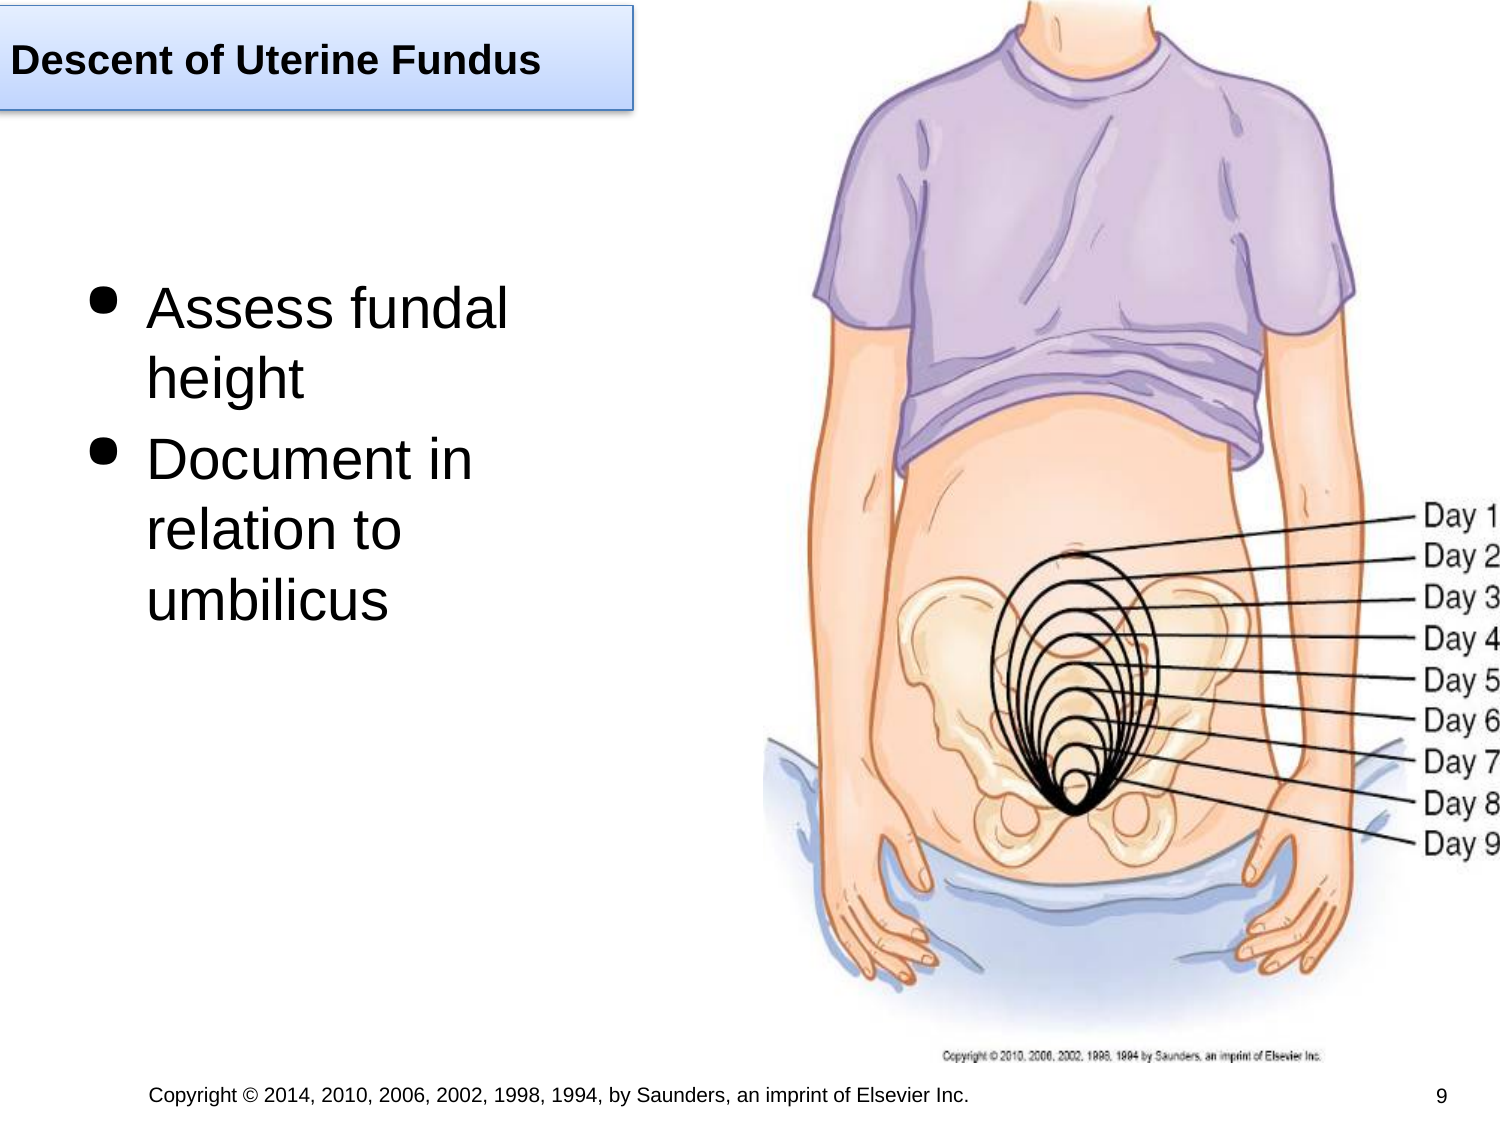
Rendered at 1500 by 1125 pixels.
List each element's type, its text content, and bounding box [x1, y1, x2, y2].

footer Copyright © 2014, 2010, 2006, 2002, 1998, 1994, by Saunders, an imprint of Elsevier Inc. [0, 1062, 1122, 1125]
list Assess fundal height Document in relation to umbilicus [75, 262, 588, 1005]
picture [763, 0, 1500, 1063]
slide_number 9 [1362, 1072, 1463, 1125]
title Descent of Uterine Fundus [0, 5, 634, 111]
